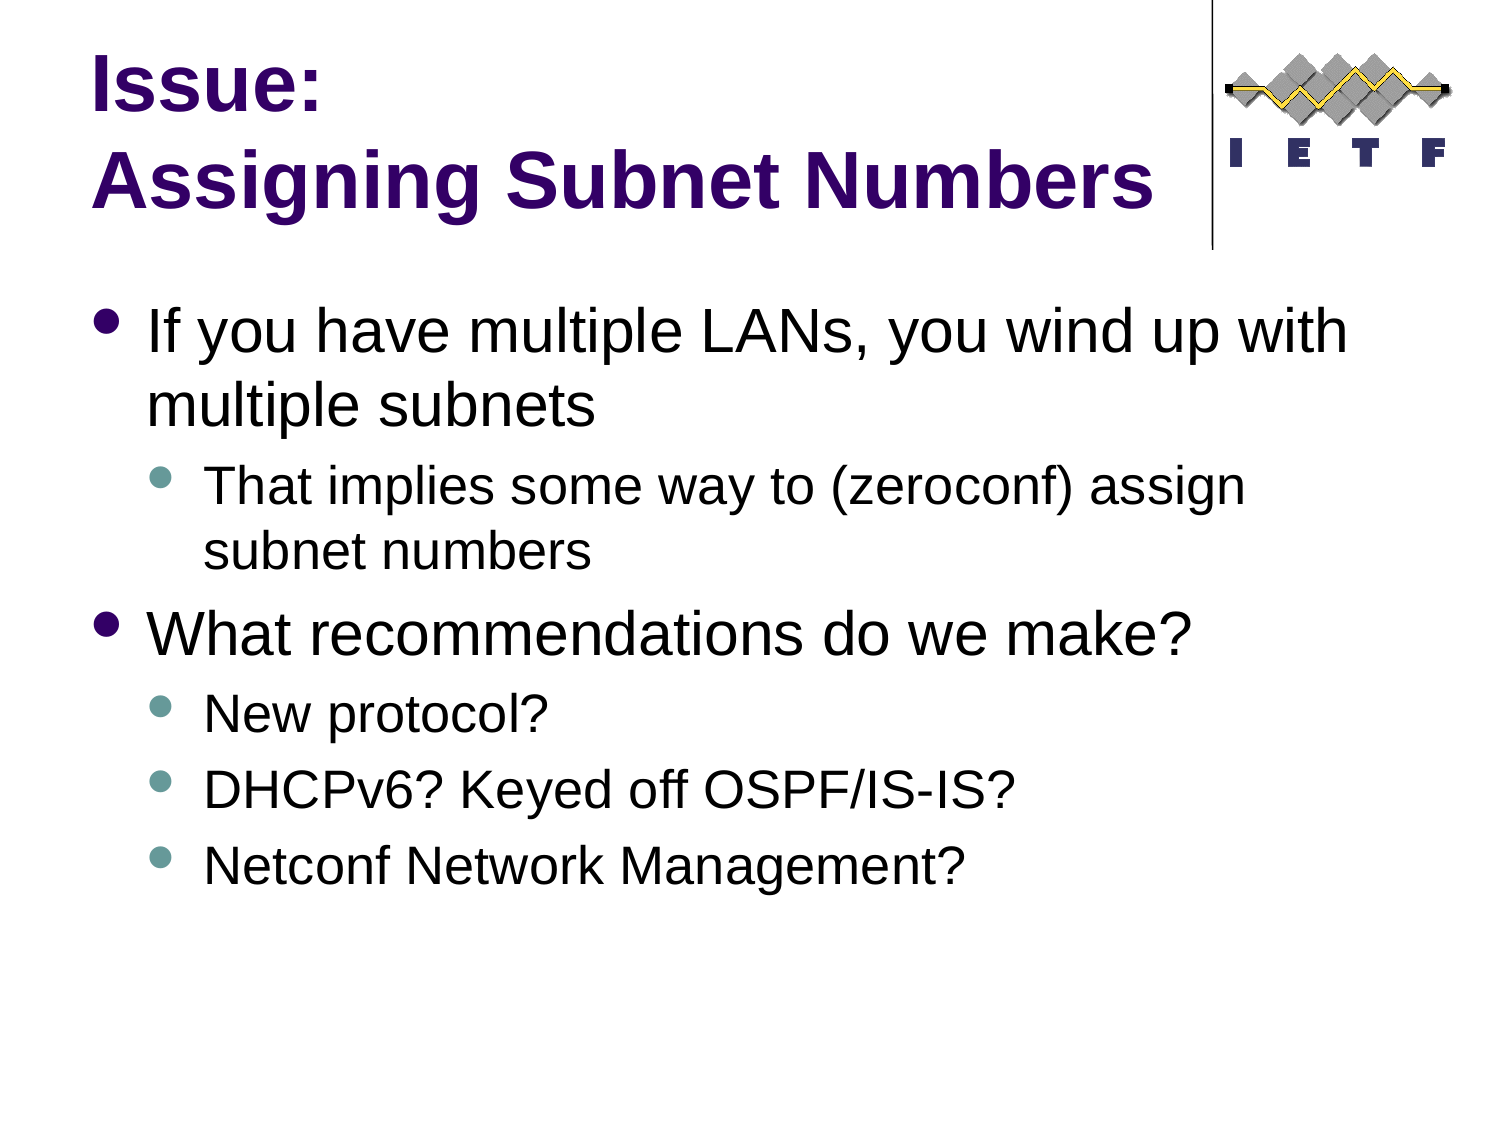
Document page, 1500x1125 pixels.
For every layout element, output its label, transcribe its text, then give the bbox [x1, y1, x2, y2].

picture [1212, 37, 1463, 181]
title Issue: Assigning Subnet Numbers [74, 19, 1201, 233]
list If you have multiple LANs, you wind up with multiple subnets That implies some way to (zeroconf) assign subnet numbers What recommendations do we make? New protocol? DHCPv6? Keyed off OSPF/IS-IS? Netconf Network Management? [74, 281, 1426, 1006]
